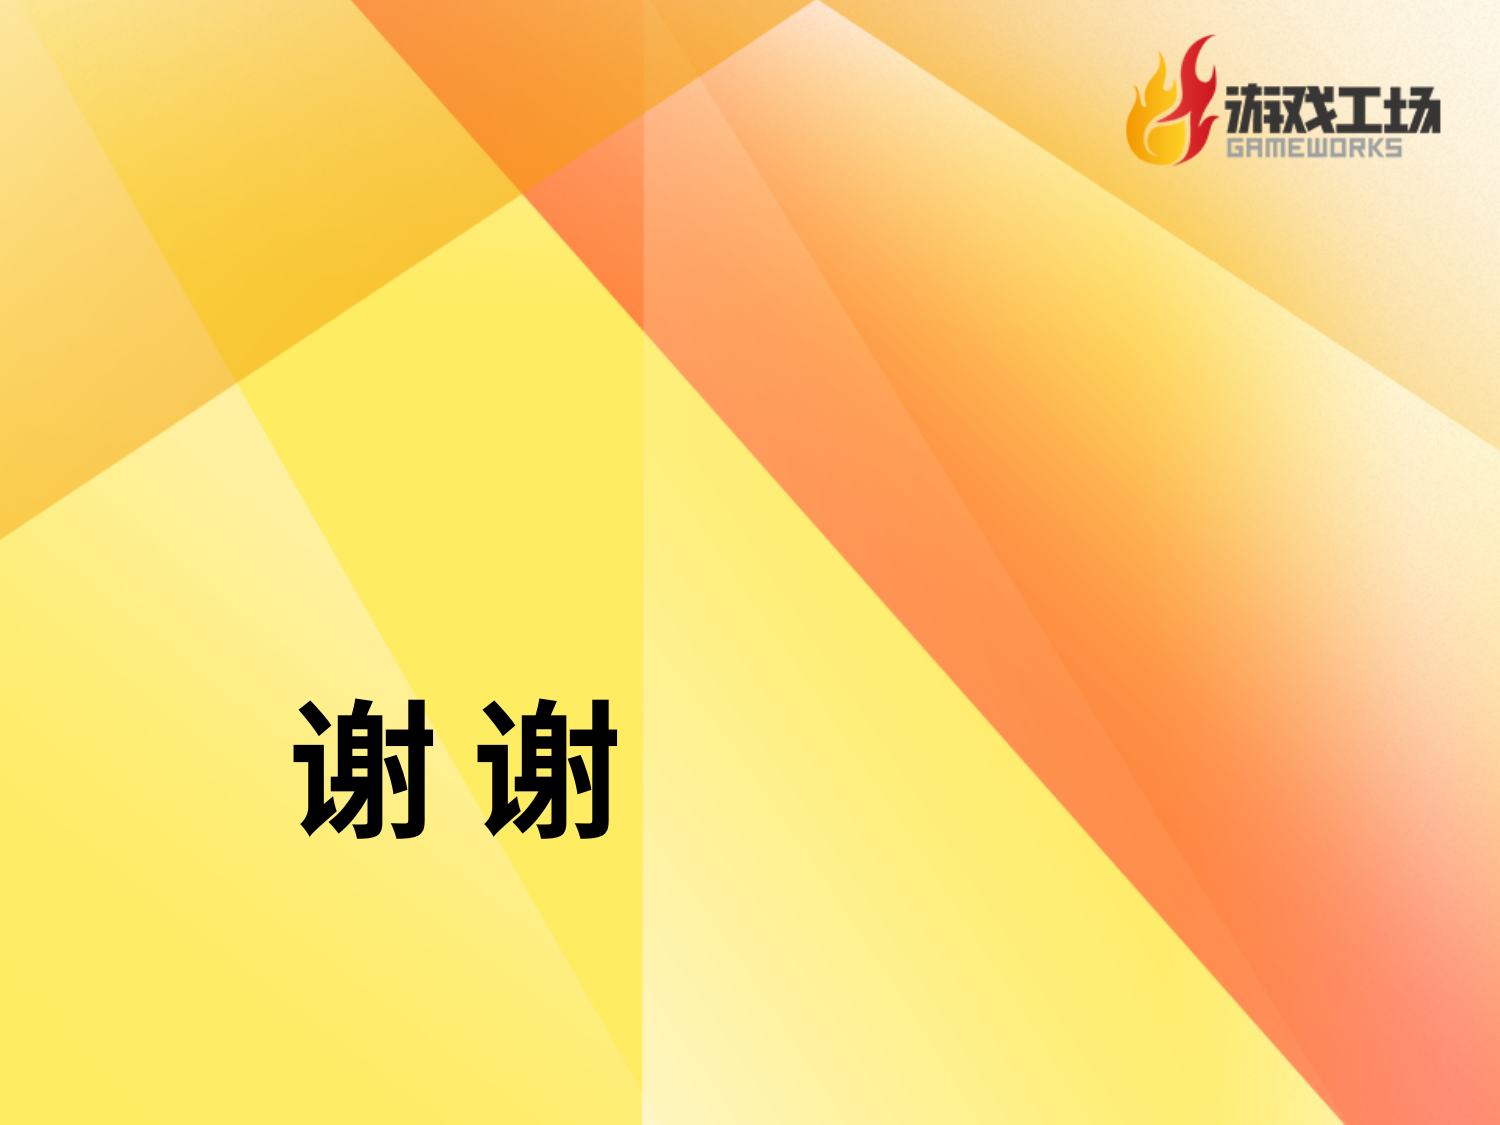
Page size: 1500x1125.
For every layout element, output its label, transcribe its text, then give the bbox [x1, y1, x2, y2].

slide_number 11 [1074, 1042, 1425, 1103]
title 谢 谢 [123, 668, 1399, 893]
picture [0, 0, 1500, 1125]
